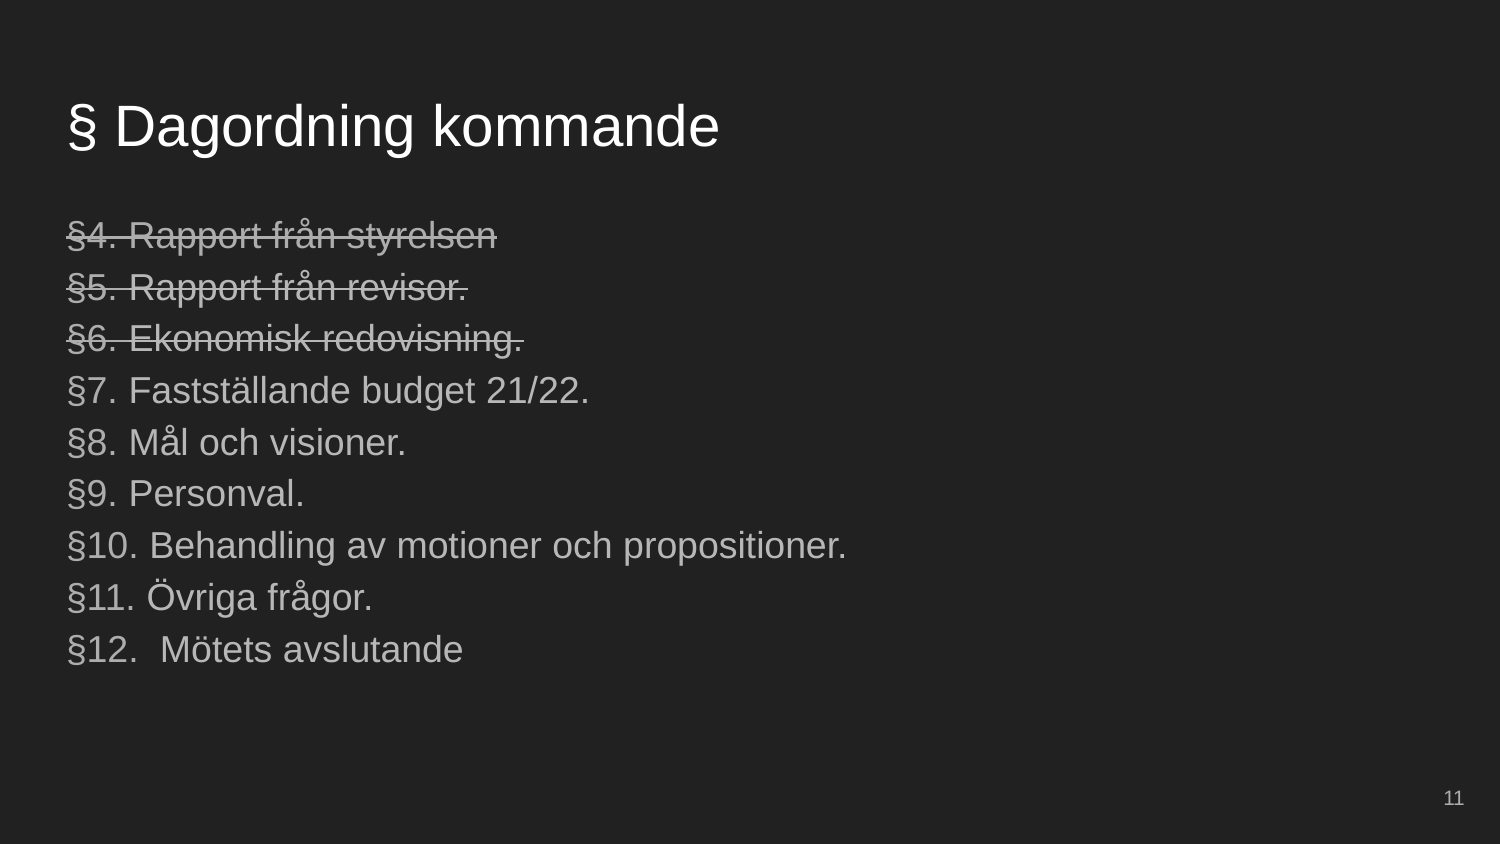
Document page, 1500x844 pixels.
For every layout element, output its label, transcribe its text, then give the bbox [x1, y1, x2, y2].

title § Dagordning kommande [51, 72, 1449, 167]
slide_number ‹#› [1389, 764, 1480, 830]
list §4. Rapport från styrelsen §5. Rapport från revisor. §6. Ekonomisk redovisning. §7. Fastställande budget 21/22. §8. Mål och visioner. §9. Personval. §10. Behandling av motioner och propositioner. §11. Övriga frågor. §12. Mötets avslutande [51, 189, 1449, 750]
